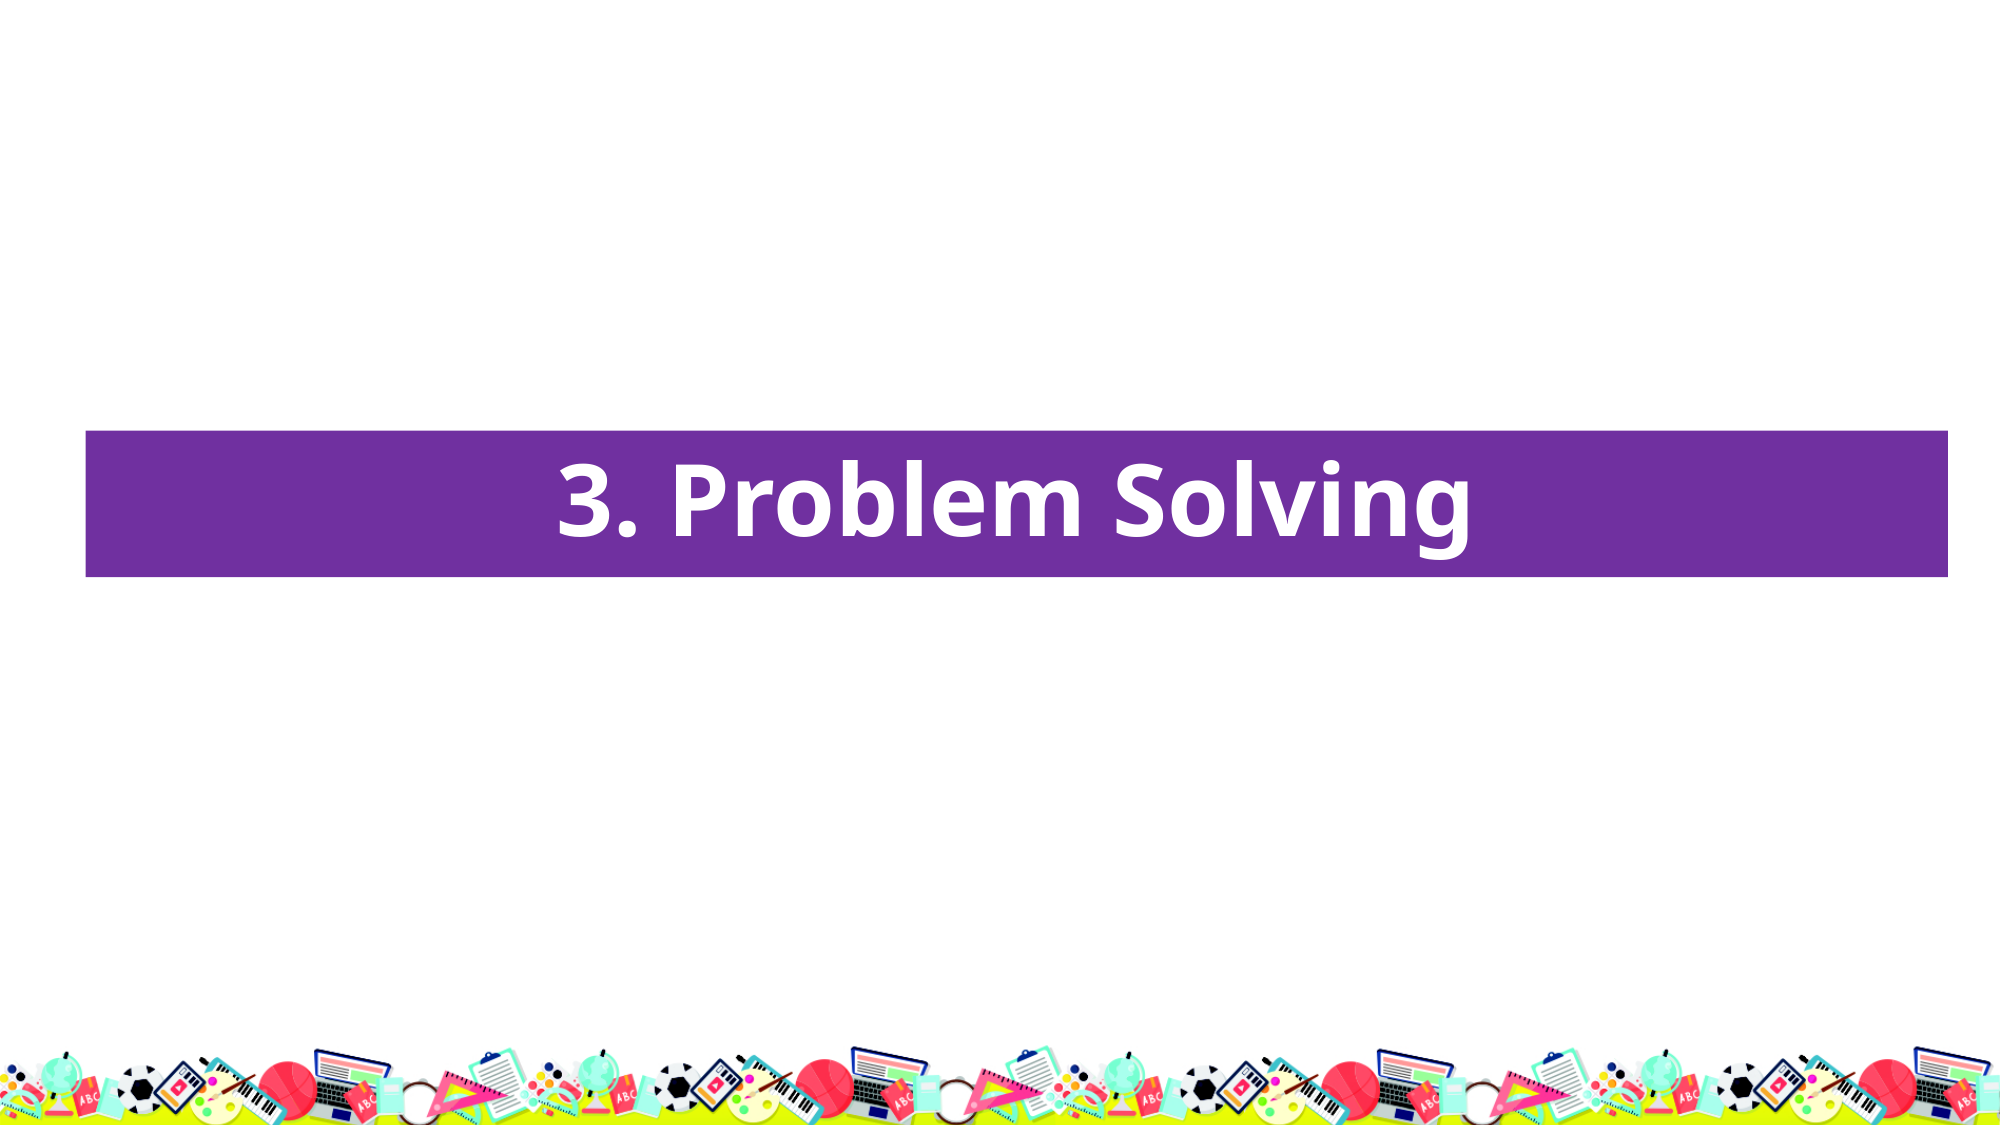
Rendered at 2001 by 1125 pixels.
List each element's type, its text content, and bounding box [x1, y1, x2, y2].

picture [0, 0, 2000, 1125]
title 3. Problem Solving [85, 430, 1948, 578]
